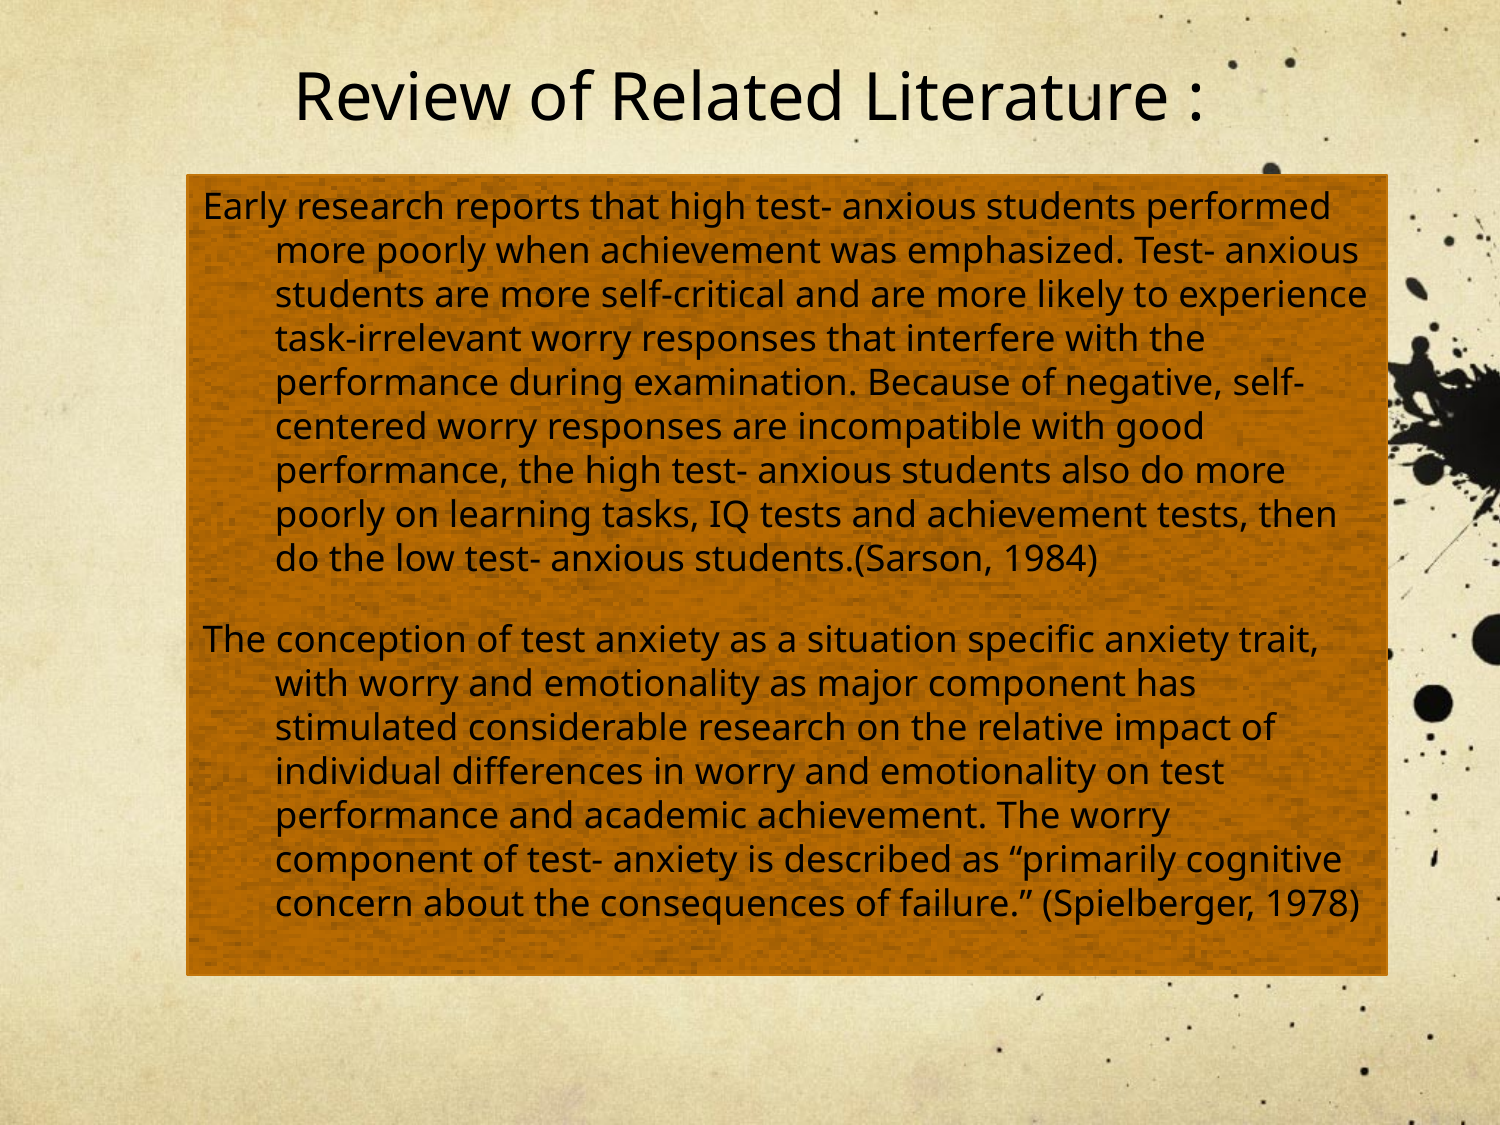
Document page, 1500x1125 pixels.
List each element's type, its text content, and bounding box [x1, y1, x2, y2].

title Review of Related Literature : [150, 37, 1350, 150]
list Early research reports that high test- anxious students performed more poorly when achievement was emphasized. Test- anxious students are more self-critical and are more likely to experience task-irrelevant worry responses that interfere with the performance during examination. Because of negative, self- centered worry responses are incompatible with good performance, the high test- anxious students also do more poorly on learning tasks, IQ tests and achievement tests, then do the low test- anxious students.(Sarson, 1984) The conception of test anxiety as a situation specific anxiety trait, with worry and emotionality as major component has stimulated considerable research on the relative impact of individual differences in worry and emotionality on test performance and academic achievement. The worry component of test- anxiety is described as “primarily cognitive concern about the consequences of failure.” (Spielberger, 1978) [186, 174, 1388, 976]
picture [0, 0, 1500, 1125]
